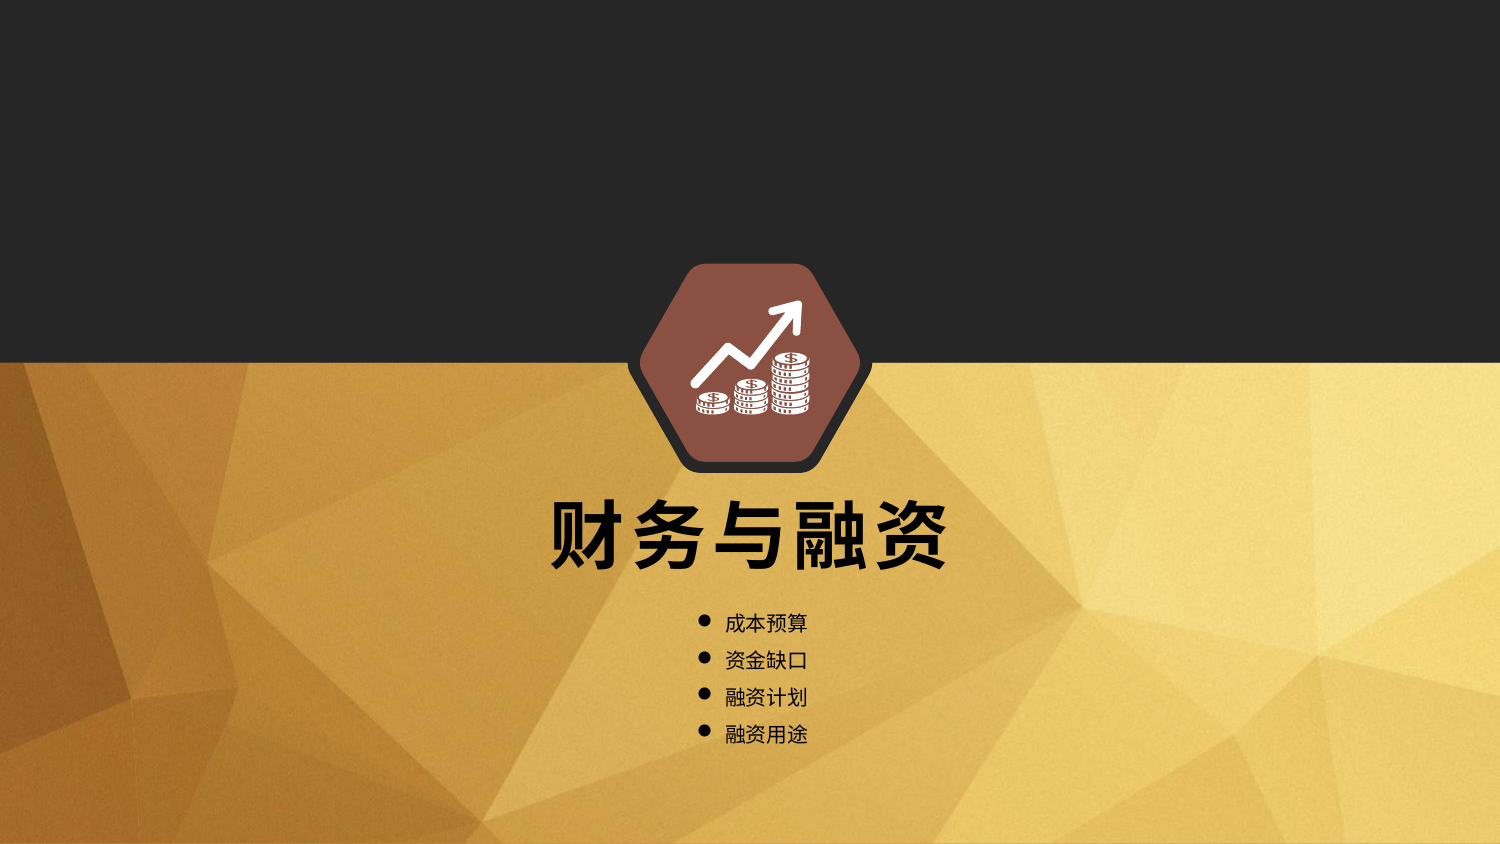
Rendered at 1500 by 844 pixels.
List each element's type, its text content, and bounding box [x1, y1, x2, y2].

text_box 融资计划 [696, 684, 889, 710]
text_box [734, 378, 769, 415]
text_box [639, 263, 860, 462]
text_box 成本预算 [696, 610, 889, 636]
text_box [696, 392, 730, 415]
text_box [771, 352, 810, 415]
text_box [690, 300, 802, 389]
text_box 融资用途 [696, 721, 889, 747]
text_box [0, 360, 1500, 844]
text_box 资金缺口 [696, 647, 889, 673]
text_box 财务与融资 [467, 482, 1033, 585]
